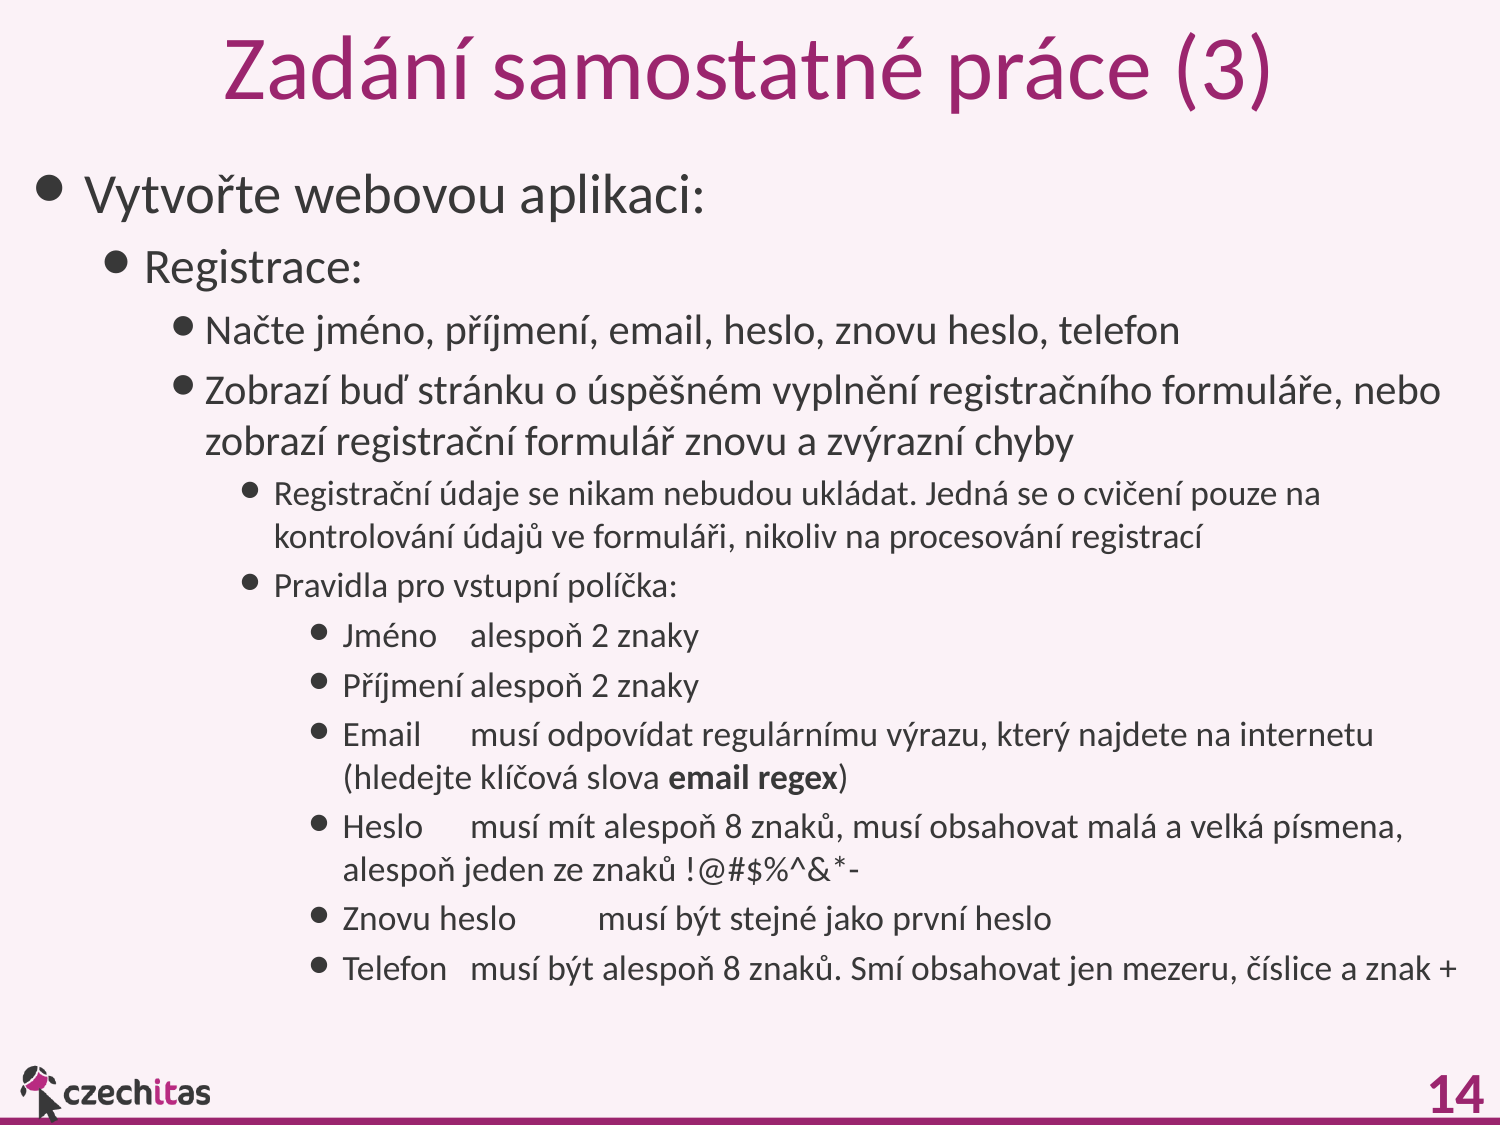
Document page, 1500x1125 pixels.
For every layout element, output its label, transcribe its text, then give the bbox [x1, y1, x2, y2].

slide_number 14 [1149, 1062, 1500, 1118]
title Zadání samostatné práce (3) [75, 0, 1425, 126]
list Vytvořte webovou aplikaci: Registrace: Načte jméno, příjmení, email, heslo, znovu heslo, telefon Zobrazí buď stránku o úspěšném vyplnění registračního formuláře, nebo zobrazí registrační formulář znovu a zvýrazní chyby Registrační údaje se nikam nebudou ukládat. Jedná se o cvičení pouze na kontrolování údajů ve formuláři, nikoliv na procesování registrací Pravidla pro vstupní políčka: Jméno alespoň 2 znaky Příjmení alespoň 2 znaky Email musí odpovídat regulárnímu výrazu, který najdete na internetu (hledejte klíčová slova email regex) Heslo musí mít alespoň 8 znaků, musí obsahovat malá a velká písmena, alespoň jeden ze znaků !@#$%^&*- Znovu heslo musí být stejné jako první heslo Telefon musí být alespoň 8 znaků. Smí obsahovat jen mezeru, číslice a znak + [17, 149, 1483, 1047]
picture [20, 1065, 210, 1123]
